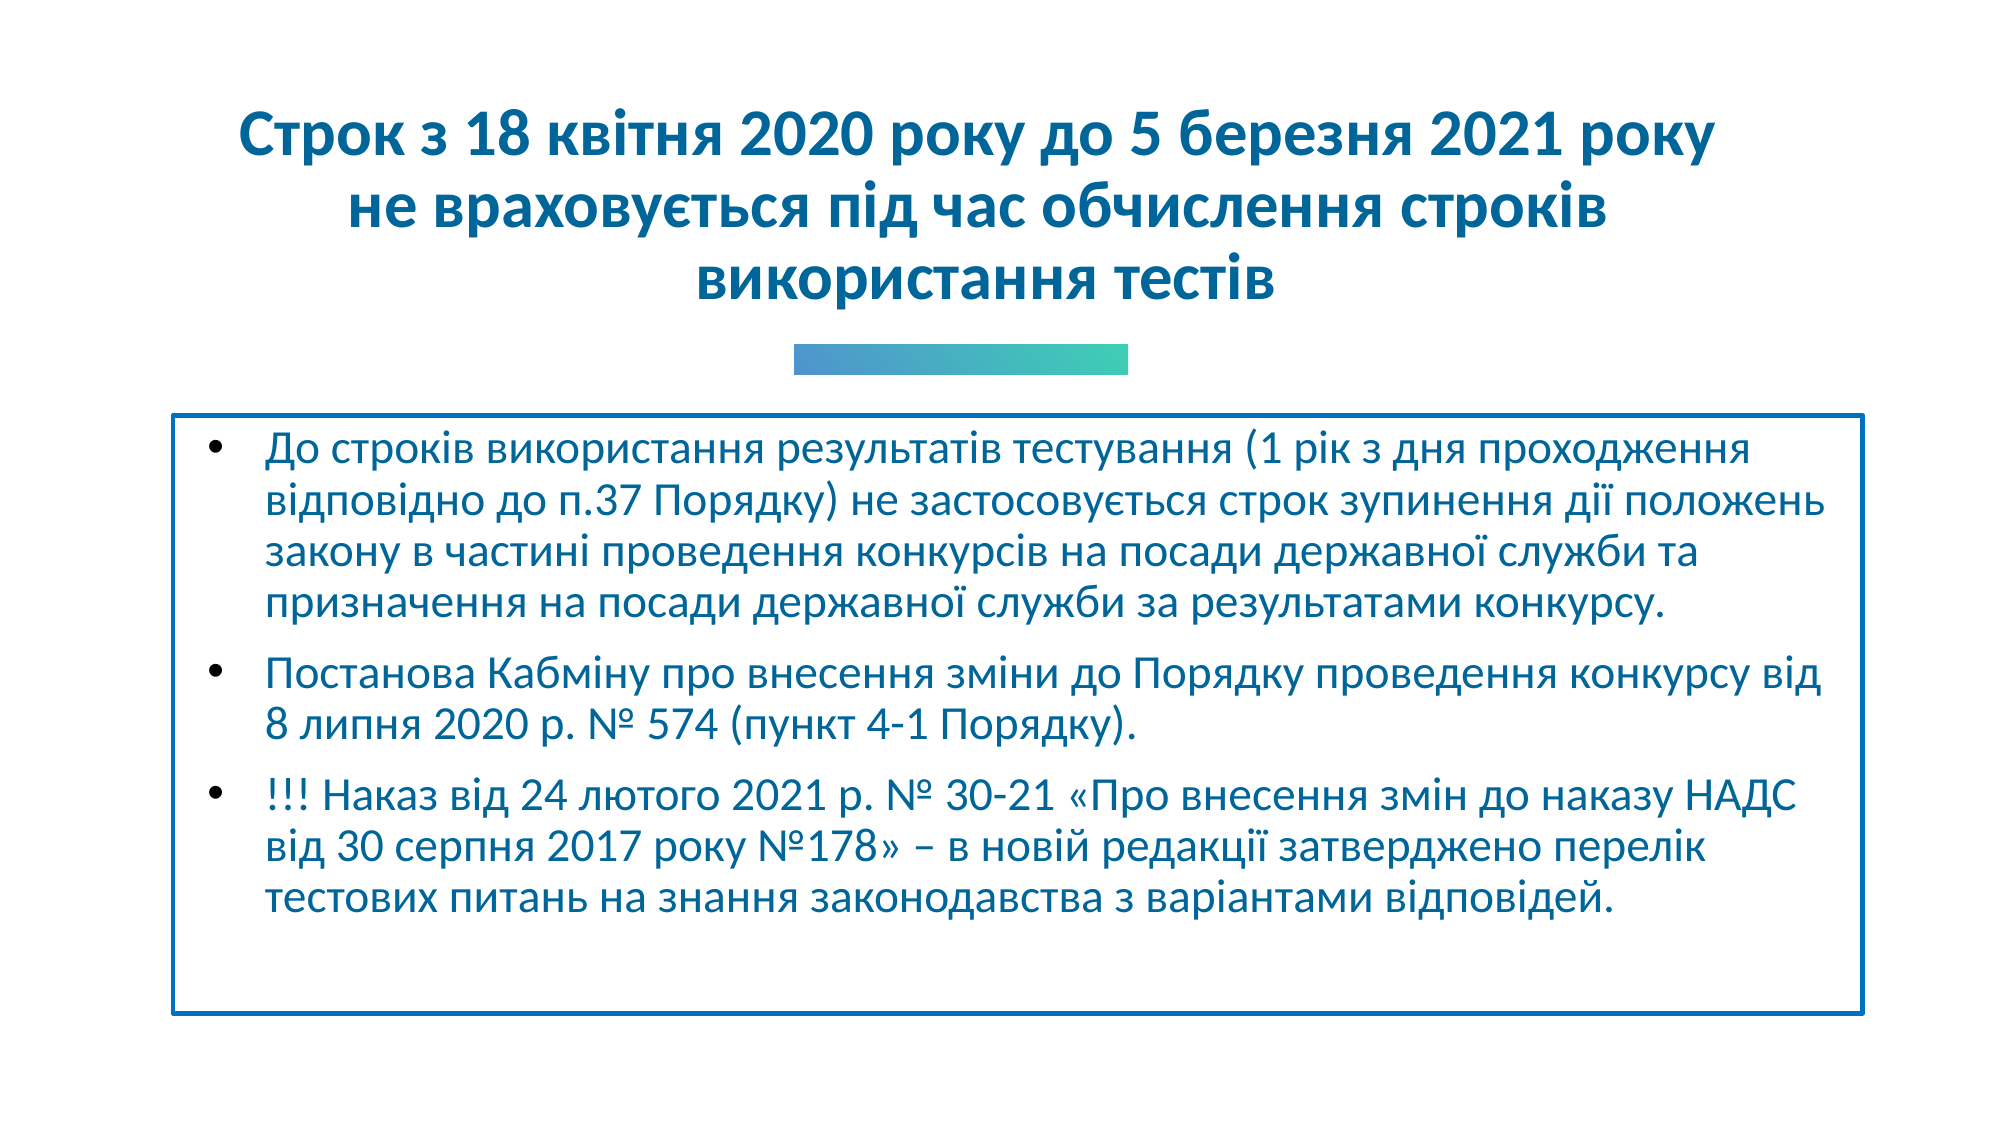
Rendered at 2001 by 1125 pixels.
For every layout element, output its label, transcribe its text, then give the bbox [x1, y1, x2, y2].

list До строків використання результатів тестування (1 рік з дня проходження відповідно до п.37 Порядку) не застосовується строк зупинення дії положень закону в частині проведення конкурсів на посади державної служби та призначення на посади державної служби за результатами конкурсу. Постанова Кабміну про внесення зміни до Порядку проведення конкурсу від 8 липня 2020 р. № 574 (пункт 4-1 Порядку). !!! Наказ від 24 лютого 2021 р. № 30-21 «Про внесення змін до наказу НАДС від 30 серпня 2017 року №178» – в новій редакції затверджено перелік тестових питань на знання законодавства з варіантами відповідей. [173, 415, 1863, 1014]
text_box [794, 344, 1129, 375]
title Строк з 18 квітня 2020 року до 5 березня 2021 року не враховується під час обчислення строків використання тестів [109, 48, 1863, 364]
